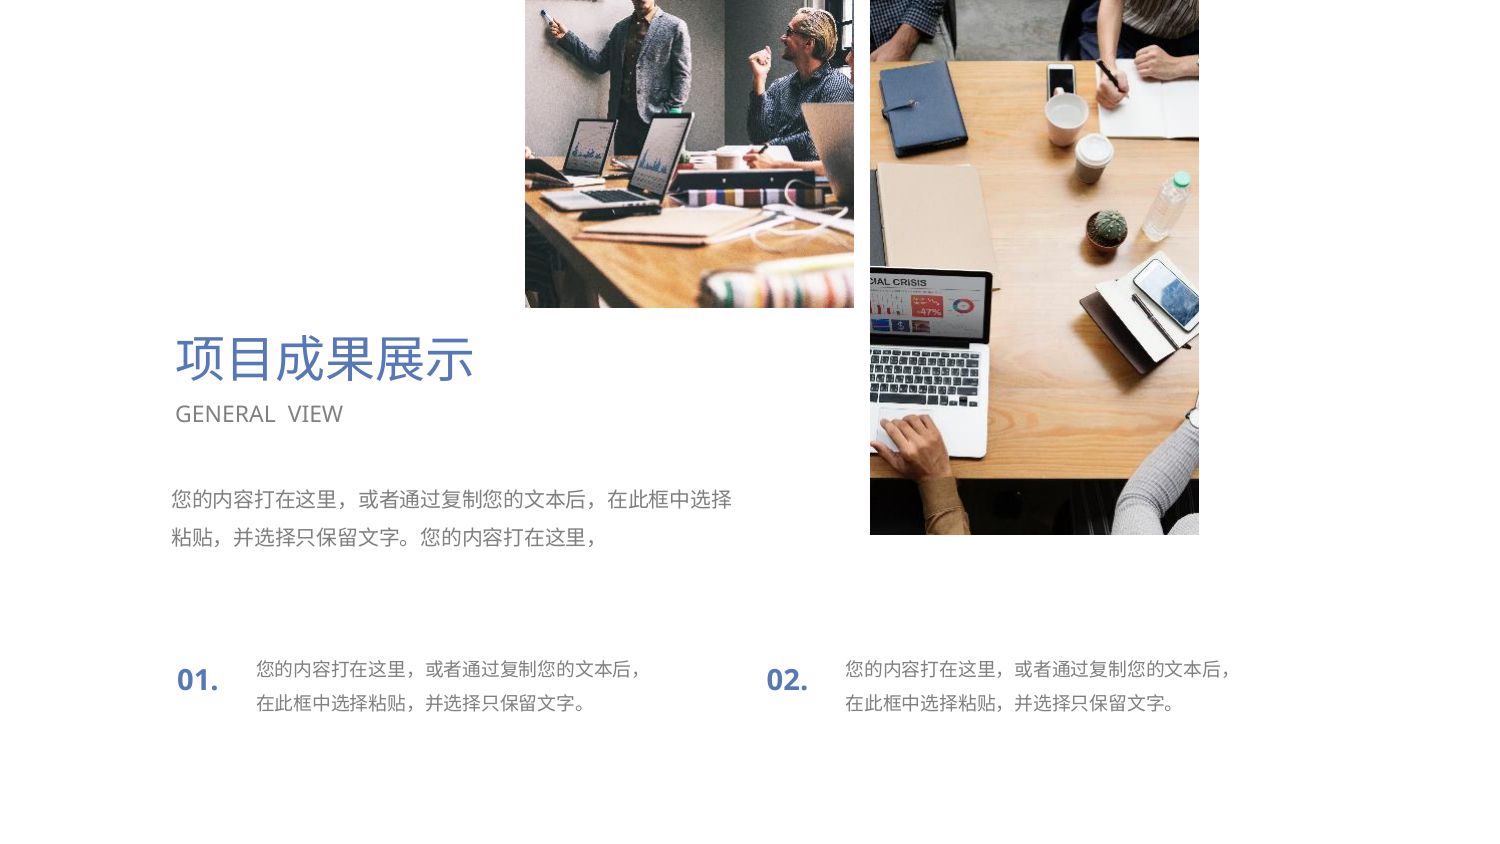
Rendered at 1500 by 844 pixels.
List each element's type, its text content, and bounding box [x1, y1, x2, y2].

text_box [160, 319, 550, 435]
text_box 您的内容打在这里，或者通过复制您的文本后，在此框中选择粘贴，并选择只保留文字。 [241, 639, 650, 722]
text_box 02. [751, 653, 824, 704]
text_box 01. [162, 653, 234, 704]
picture [870, 0, 1199, 535]
picture [524, 0, 854, 308]
text_box 您的内容打在这里，或者通过复制您的文本后，在此框中选择粘贴，并选择只保留文字。 [830, 639, 1239, 722]
text_box 您的内容打在这里，或者通过复制您的文本后，在此框中选择粘贴，并选择只保留文字。您的内容打在这里， [156, 467, 750, 557]
